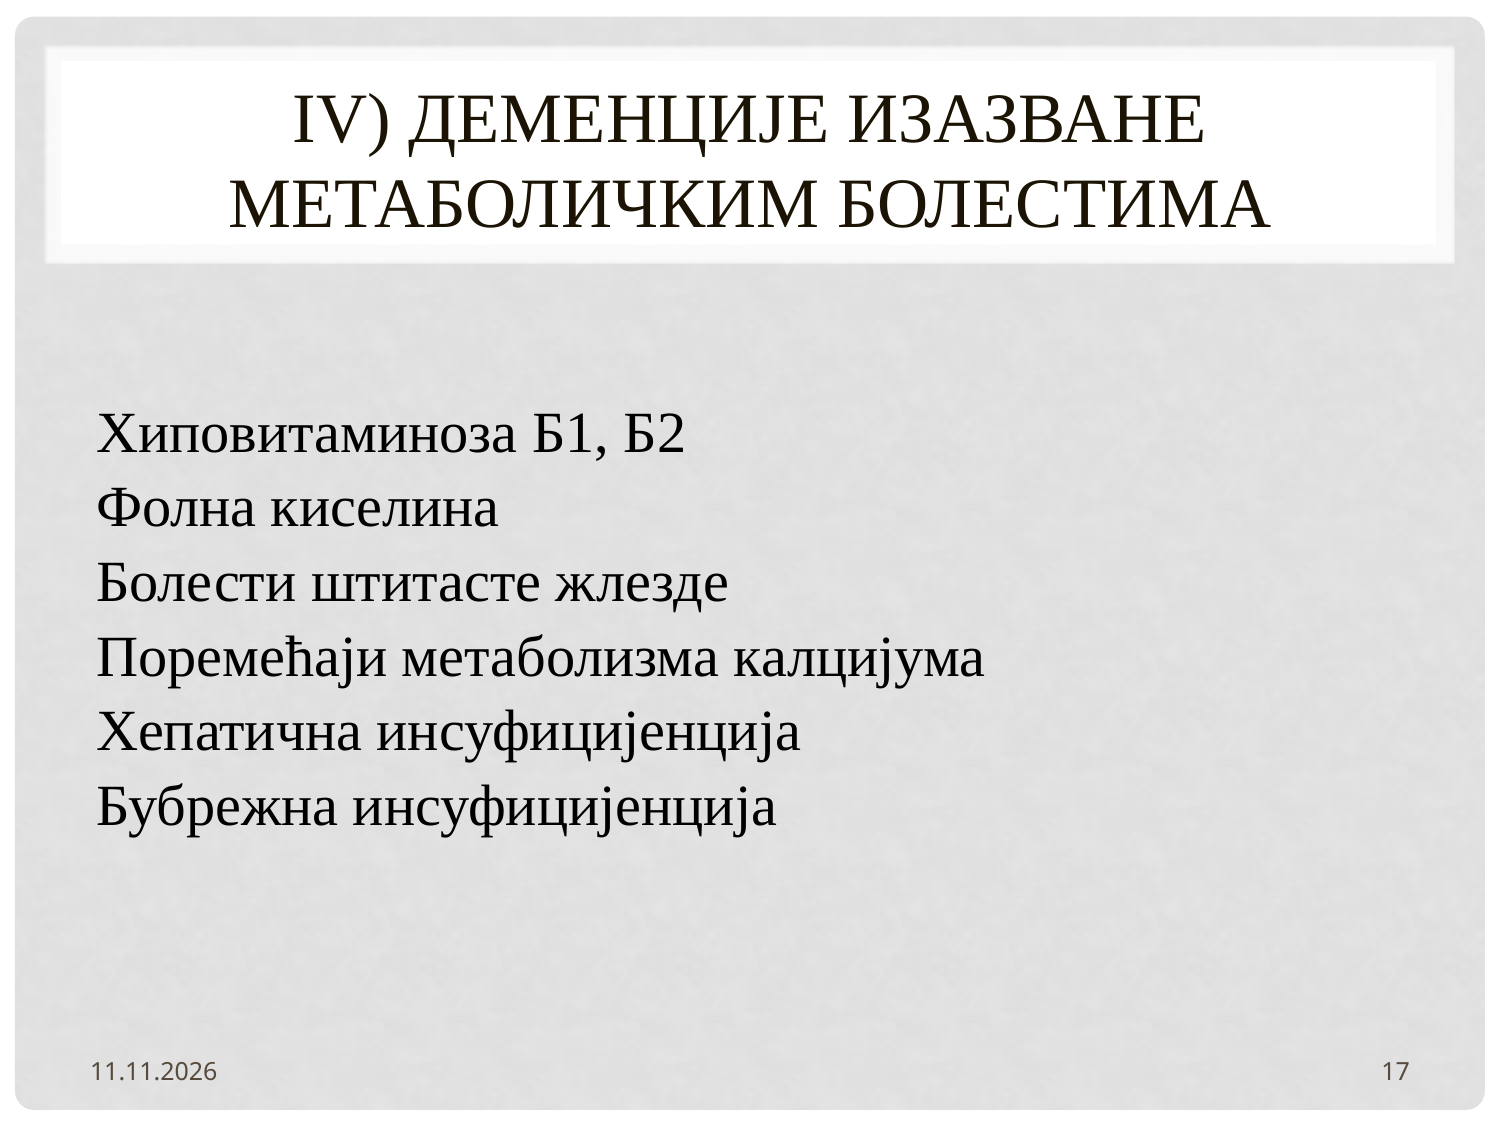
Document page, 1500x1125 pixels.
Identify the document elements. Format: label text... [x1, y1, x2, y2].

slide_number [75, 1042, 425, 1103]
slide_number 17 [1074, 1042, 1425, 1103]
title IV) ДЕМЕНЦИЈЕ ИЗАЗВАНЕ МЕТАБОЛИЧКИМ БОЛЕСТИМА [62, 62, 1438, 250]
list Хиповитаминоза Б1, Б2 Фолна киселина Болести штитасте жлезде Поремећаји метаболизма калцијума Хепатична инсуфицијенција Бубрежна инсуфицијенција [62, 312, 1413, 1057]
